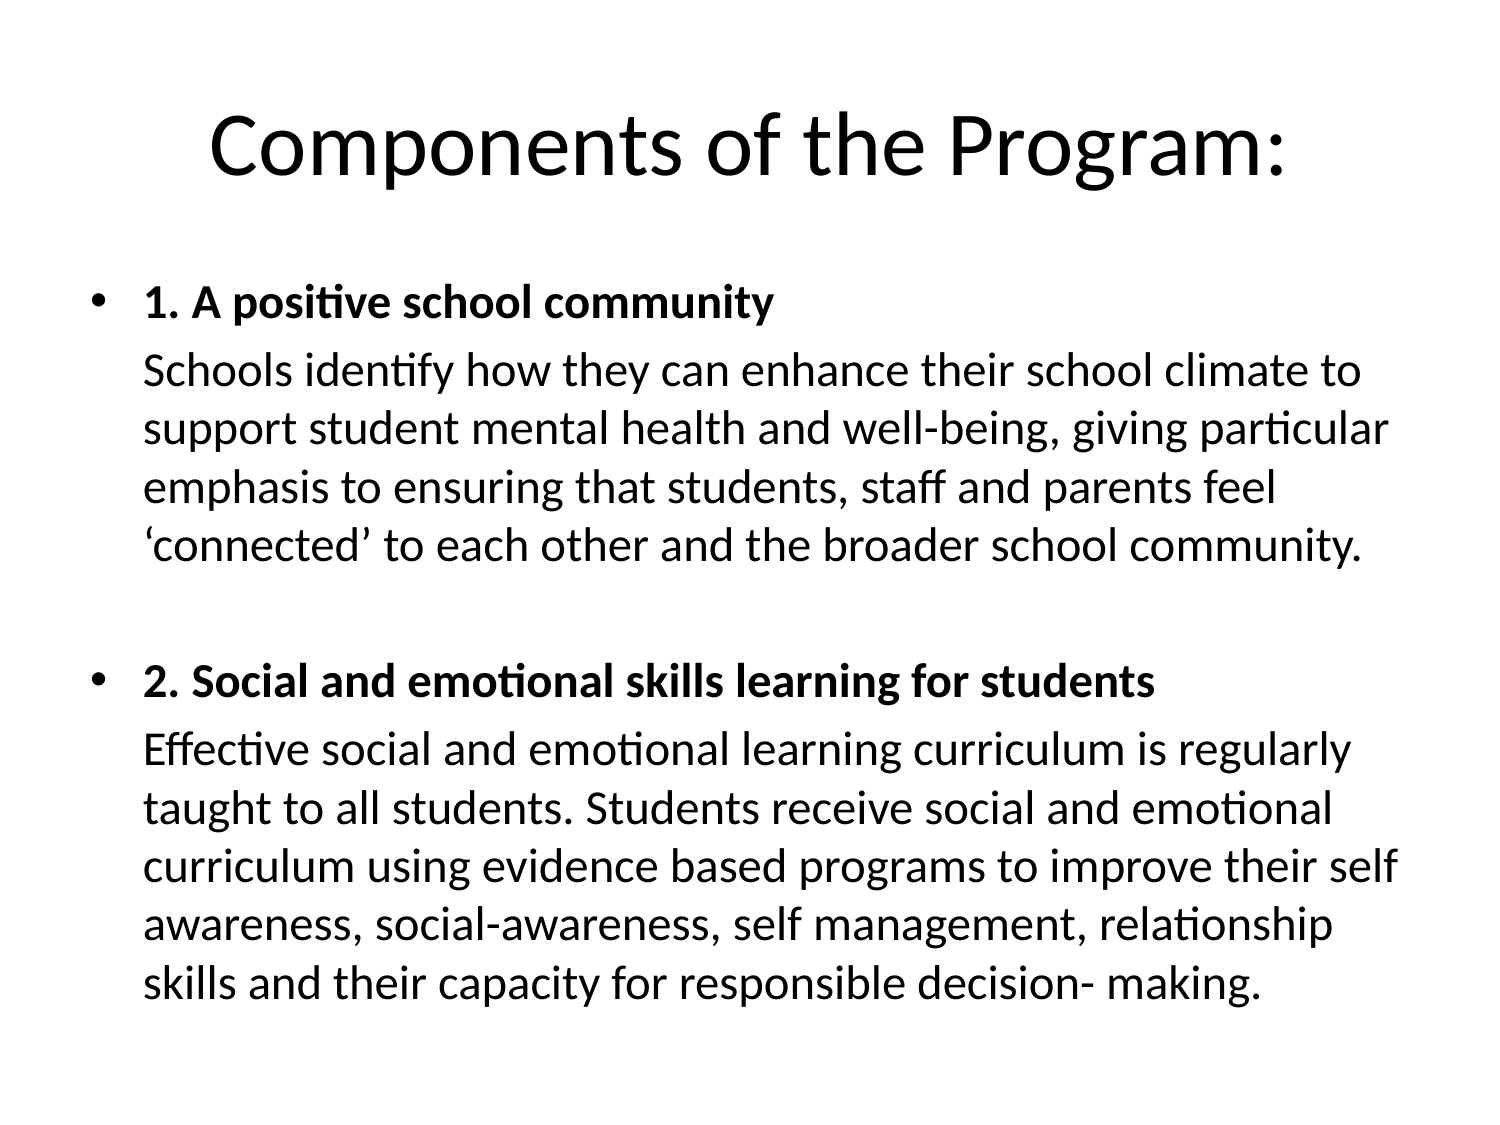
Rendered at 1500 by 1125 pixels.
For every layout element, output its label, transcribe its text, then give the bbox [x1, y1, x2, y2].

title Components of the Program: [75, 45, 1425, 233]
list 1. A positive school community Schools identify how they can enhance their school climate to support student mental health and well-being, giving particular emphasis to ensuring that students, staff and parents feel ‘connected’ to each other and the broader school community. 2. Social and emotional skills learning for students Effective social and emotional learning curriculum is regularly taught to all students. Students receive social and emotional curriculum using evidence based programs to improve their self awareness, social-awareness, self management, relationship skills and their capacity for responsible decision- making. [75, 262, 1425, 1071]
